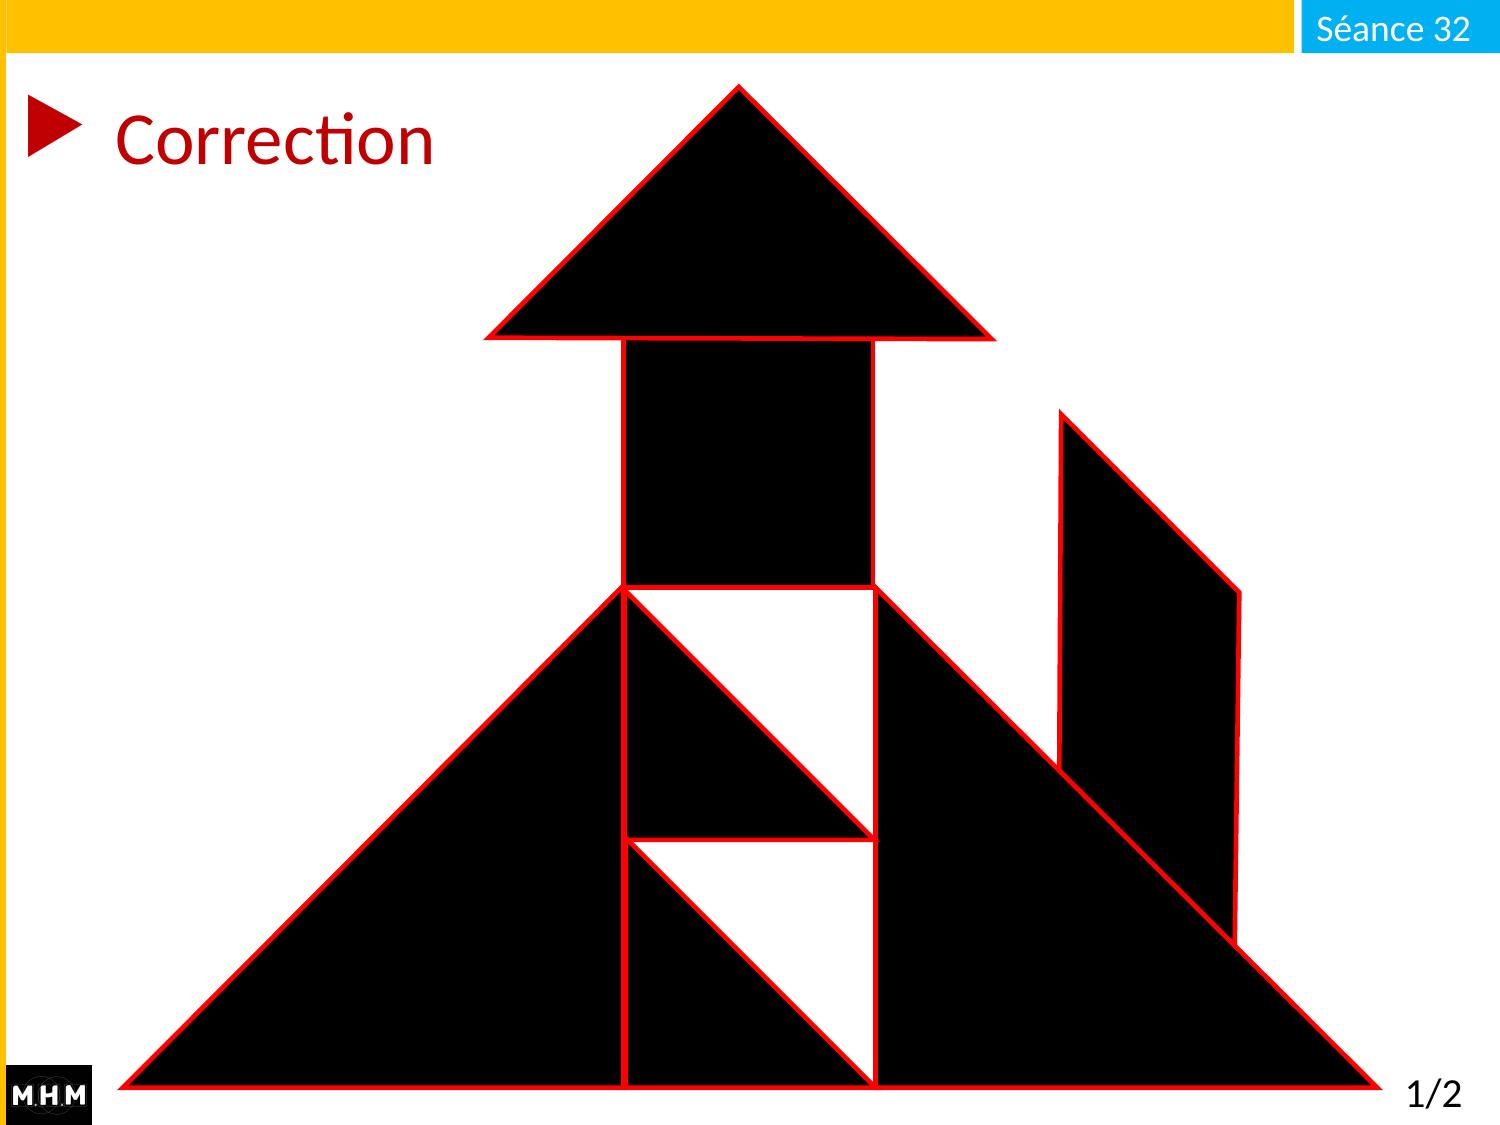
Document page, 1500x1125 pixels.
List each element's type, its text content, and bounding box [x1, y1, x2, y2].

text_box [486, 85, 995, 341]
text_box [624, 835, 879, 1089]
text_box [874, 584, 1380, 1089]
text_box 1/2 [1389, 1064, 1500, 1125]
text_box [622, 340, 874, 588]
text_box [623, 587, 877, 841]
text_box [1058, 411, 1241, 949]
title Correction [6, 50, 1390, 230]
text_box [120, 585, 624, 1089]
picture [6, 1065, 92, 1125]
